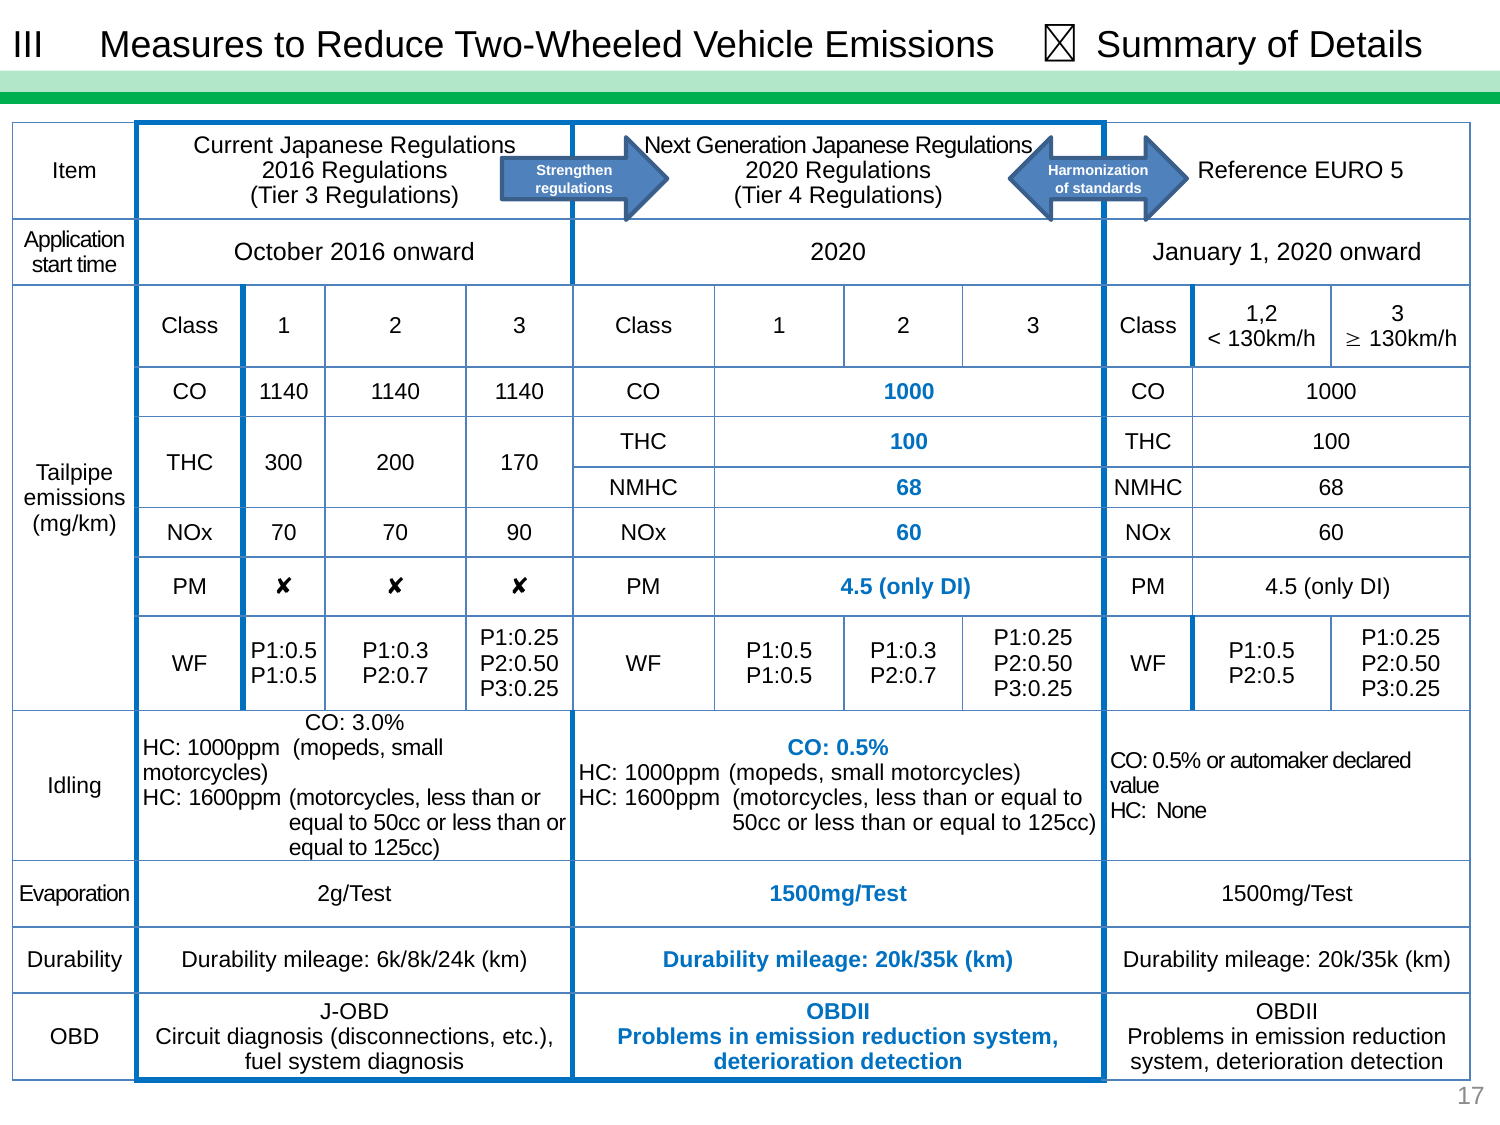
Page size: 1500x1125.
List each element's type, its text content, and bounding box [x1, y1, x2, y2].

table_header Reference EURO 5 [1107, 123, 1469, 218]
table_cell 3 [467, 286, 572, 366]
table_cell 68 [715, 468, 1101, 507]
table_cell P1:0.5 P1:0.5 [715, 617, 843, 710]
table_cell Tailpipe emissions (mg/km) [13, 286, 134, 710]
table_cell 200 [326, 417, 465, 507]
table_cell P1:0.5 P2:0.5 [1195, 617, 1330, 710]
table_cell 3 [963, 286, 1101, 366]
table_cell OBDII Problems in emission reduction system, deterioration detection [575, 994, 1101, 1077]
table_cell NMHC [574, 468, 714, 507]
table_cell 60 [715, 508, 1101, 556]
table_cell CO: 0.5% HC: 1000ppm (mopeds, small motorcycles) HC: 1600ppm (motorcycles, less than or equal to 50cc or less than or equal to 125cc) [575, 711, 1101, 860]
table_header Current Japanese Regulations 2016 Regulations (Tier 3 Regulations) [139, 125, 570, 218]
table_cell P1:0.25 P2:0.50 P3:0.25 [963, 617, 1101, 710]
table_cell 2g/Test [139, 861, 570, 926]
table_cell 3  130km/h [1332, 286, 1469, 366]
table_cell P1:0.25 P2:0.50 P3:0.25 [1332, 617, 1469, 710]
table_cell 1140 [246, 368, 324, 416]
table_cell 100 [1193, 417, 1469, 466]
table_cell NOx [574, 508, 714, 556]
table_cell 1 [715, 286, 843, 366]
table_cell Durability mileage: 20k/35k (km) [1107, 928, 1469, 992]
table_header Next Generation Japanese Regulations 2020 Regulations (Tier 4 Regulations) [575, 125, 1101, 218]
table_cell CO [139, 368, 240, 416]
table_cell 4.5 (only DI) [715, 558, 1101, 615]
table_cell ✘ [246, 558, 324, 615]
table_cell P1:0.5 P1:0.5 [246, 617, 324, 710]
table_cell 1,2 < 130km/h [1195, 286, 1330, 366]
table_cell WF [574, 617, 714, 710]
table_cell PM [574, 558, 714, 615]
table_cell October 2016 onward [139, 220, 570, 284]
table_cell ✘ [326, 558, 465, 615]
table_cell 2 [845, 286, 962, 366]
table_cell NOx [139, 508, 240, 556]
table_cell 4.5 (only DI) [1193, 558, 1469, 615]
table_cell CO: 3.0% HC: 1000ppm (mopeds, small motorcycles) HC: 1600ppm (motorcycles, less than or equal to 50cc or less than or equal to 125cc) [139, 711, 570, 860]
table_cell 68 [1193, 468, 1469, 507]
table_cell CO [1107, 368, 1192, 416]
table_cell OBDII Problems in emission reduction system, deterioration detection [1107, 994, 1469, 1079]
table_cell 300 [246, 417, 324, 507]
table_cell Class [139, 286, 240, 366]
table_cell Durability mileage: 20k/35k (km) [575, 928, 1101, 992]
table_cell 2020 [575, 220, 1101, 284]
table_cell NOx [1107, 508, 1192, 556]
table_header Item [13, 123, 134, 218]
table_cell 60 [1193, 508, 1469, 556]
table_cell P1:0.25 P2:0.50 P3:0.25 [467, 617, 572, 710]
table_cell ✘ [467, 558, 572, 615]
table_cell 100 [715, 417, 1101, 466]
table_cell 70 [246, 508, 324, 556]
table_cell P1:0.3 P2:0.7 [326, 617, 465, 710]
table_cell 1000 [1193, 368, 1469, 416]
table_cell 2 [326, 286, 465, 366]
table_cell THC [1107, 417, 1192, 466]
table_cell 170 [467, 417, 572, 507]
table_cell PM [139, 558, 240, 615]
table_cell THC [139, 417, 240, 507]
text_box Harmonization of standards [1007, 135, 1190, 222]
table_cell Durability mileage: 6k/8k/24k (km) [139, 928, 570, 992]
table_cell CO [574, 368, 714, 416]
table_cell THC [574, 417, 714, 466]
table_cell WF [139, 617, 240, 710]
table_cell PM [1107, 558, 1192, 615]
table_cell 1 [246, 286, 324, 366]
table_cell 1140 [326, 368, 465, 416]
table_cell CO: 0.5% or automaker declared value HC: None [1107, 711, 1469, 860]
table_cell 90 [467, 508, 572, 556]
table_cell 1500mg/Test [575, 861, 1101, 926]
table_cell P1:0.3 P2:0.7 [845, 617, 962, 710]
table_cell 70 [326, 508, 465, 556]
table_cell 1500mg/Test [1107, 861, 1469, 926]
table_cell Idling [13, 711, 134, 860]
text_box Strengthen regulations [499, 135, 670, 222]
slide_number 17 [1149, 1064, 1500, 1125]
table_cell Class [1107, 286, 1190, 366]
table_cell Application start time [13, 220, 134, 284]
table_cell 1140 [467, 368, 572, 416]
text_box III Measures to Reduce Two-Wheeled Vehicle Emissions  Summary of Details [0, 12, 1440, 72]
table_cell OBD [13, 994, 134, 1079]
table_cell WF [1107, 617, 1190, 710]
table_cell NMHC [1107, 468, 1192, 507]
table_cell Durability [13, 928, 134, 992]
table_cell Class [574, 286, 714, 366]
table_cell 1000 [715, 368, 1101, 416]
table_cell Evaporation [13, 861, 134, 926]
table_cell J-OBD Circuit diagnosis (disconnections, etc.), fuel system diagnosis [139, 994, 570, 1077]
table_cell January 1, 2020 onward [1107, 220, 1469, 284]
